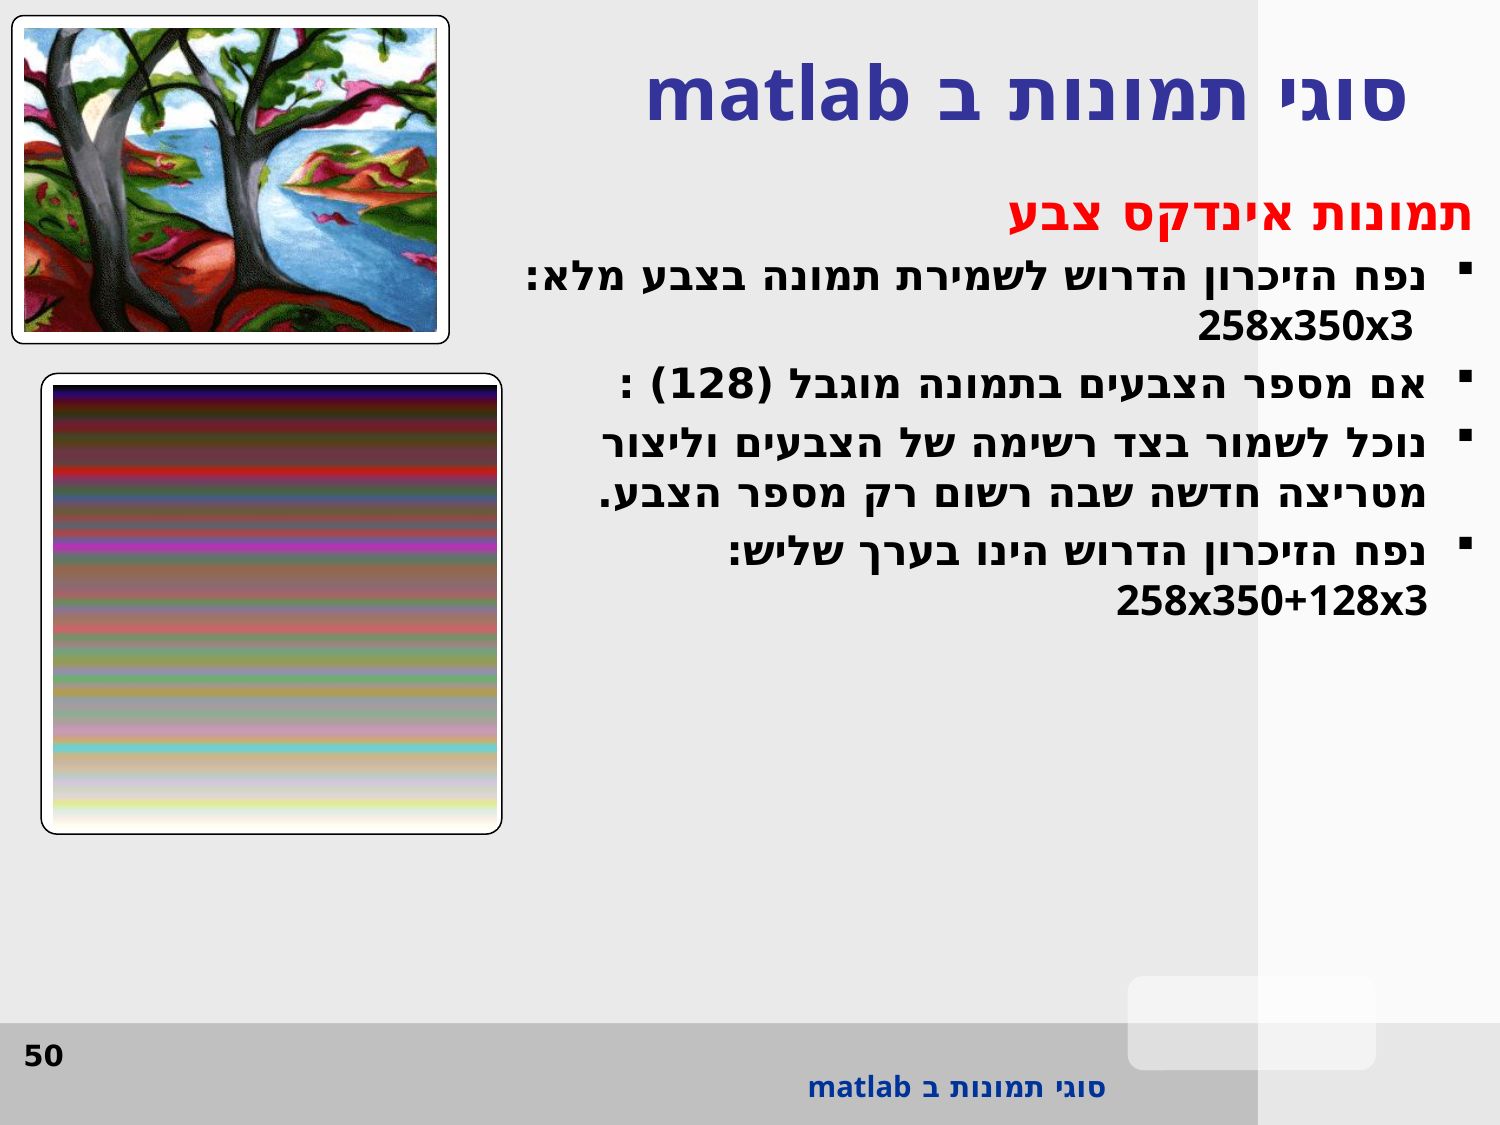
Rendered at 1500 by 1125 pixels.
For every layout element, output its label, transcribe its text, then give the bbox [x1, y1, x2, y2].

slide_number 50 [8, 1029, 359, 1108]
picture [52, 385, 497, 829]
text_box תמונות אינדקס צבע נפח הזיכרון הדרוש לשמירת תמונה בצבע מלא: 258x350x3 אם מספר הצבעים בתמונה מוגבל (128) : נוכל לשמור בצד רשימה של הצבעים וליצור מטריצה חדשה שבה רשום רק מספר הצבע. נפח הזיכרון הדרוש הינו בערך שליש: 258x350+128x3 [466, 172, 1500, 728]
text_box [11, 15, 450, 344]
text_box [41, 373, 466, 832]
text_box סוגי תמונות ב matlab [454, 20, 1425, 161]
text_box סוגי תמונות ב matlab [792, 1060, 1122, 1111]
